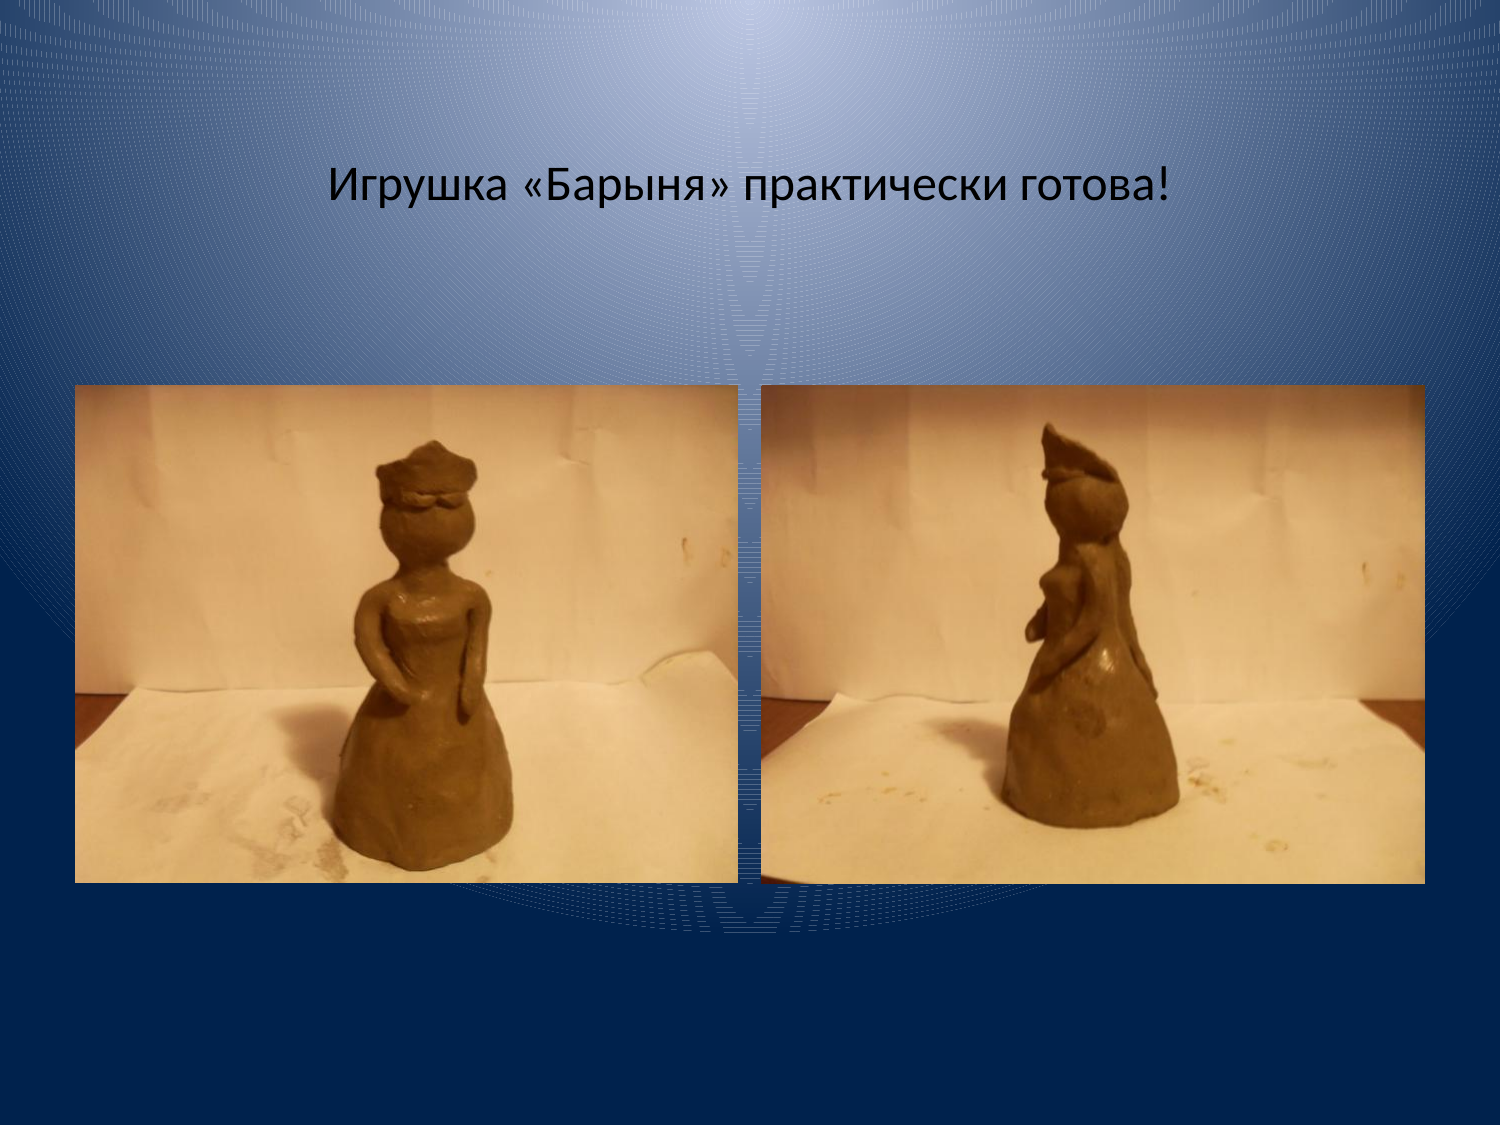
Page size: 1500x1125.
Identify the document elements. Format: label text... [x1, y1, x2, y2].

picture [761, 386, 1425, 884]
title Игрушка «Барыня» практически готова! [75, 45, 1425, 317]
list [74, 384, 738, 883]
